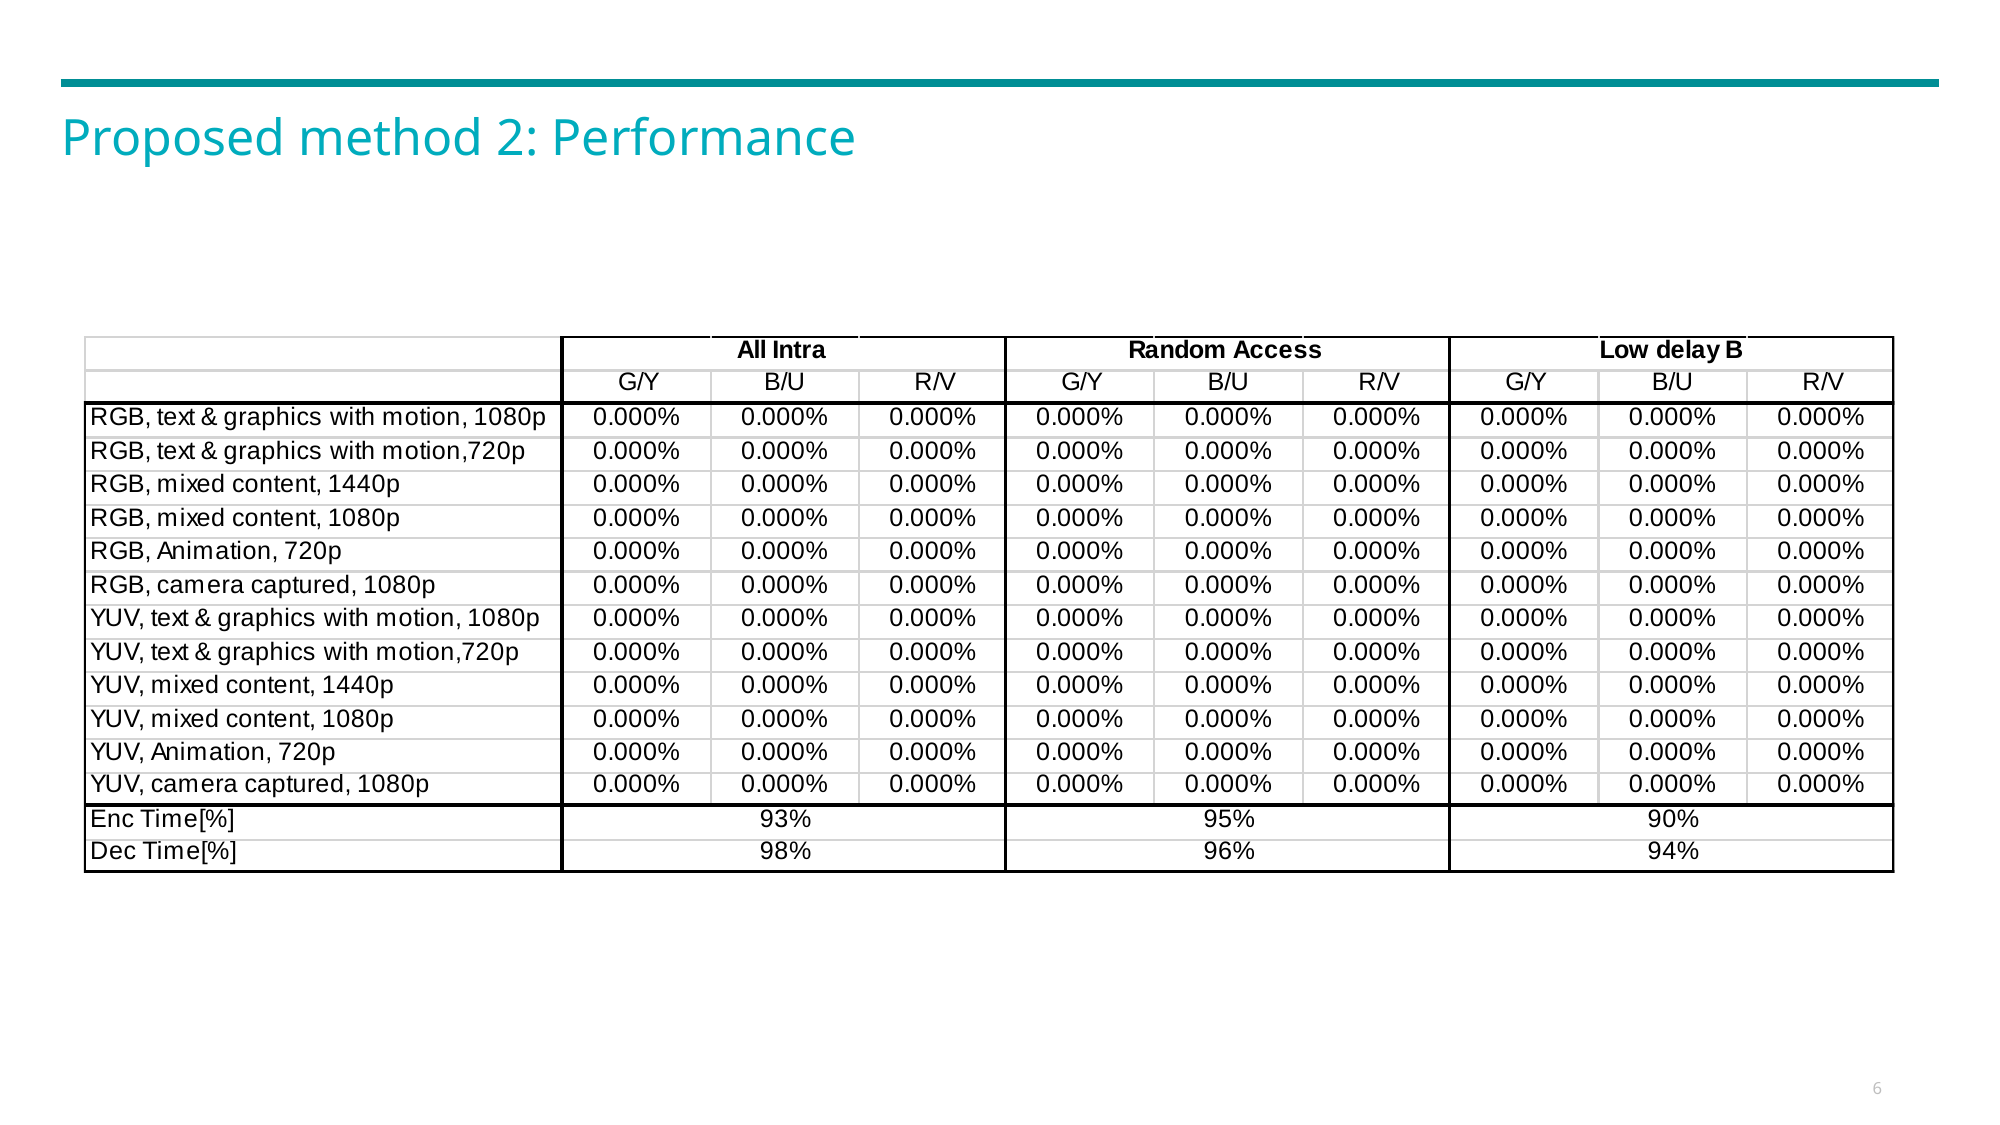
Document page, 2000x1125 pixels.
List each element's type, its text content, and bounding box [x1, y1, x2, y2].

picture [83, 335, 1898, 875]
list Proposed method 2: Performance [46, 109, 1922, 168]
